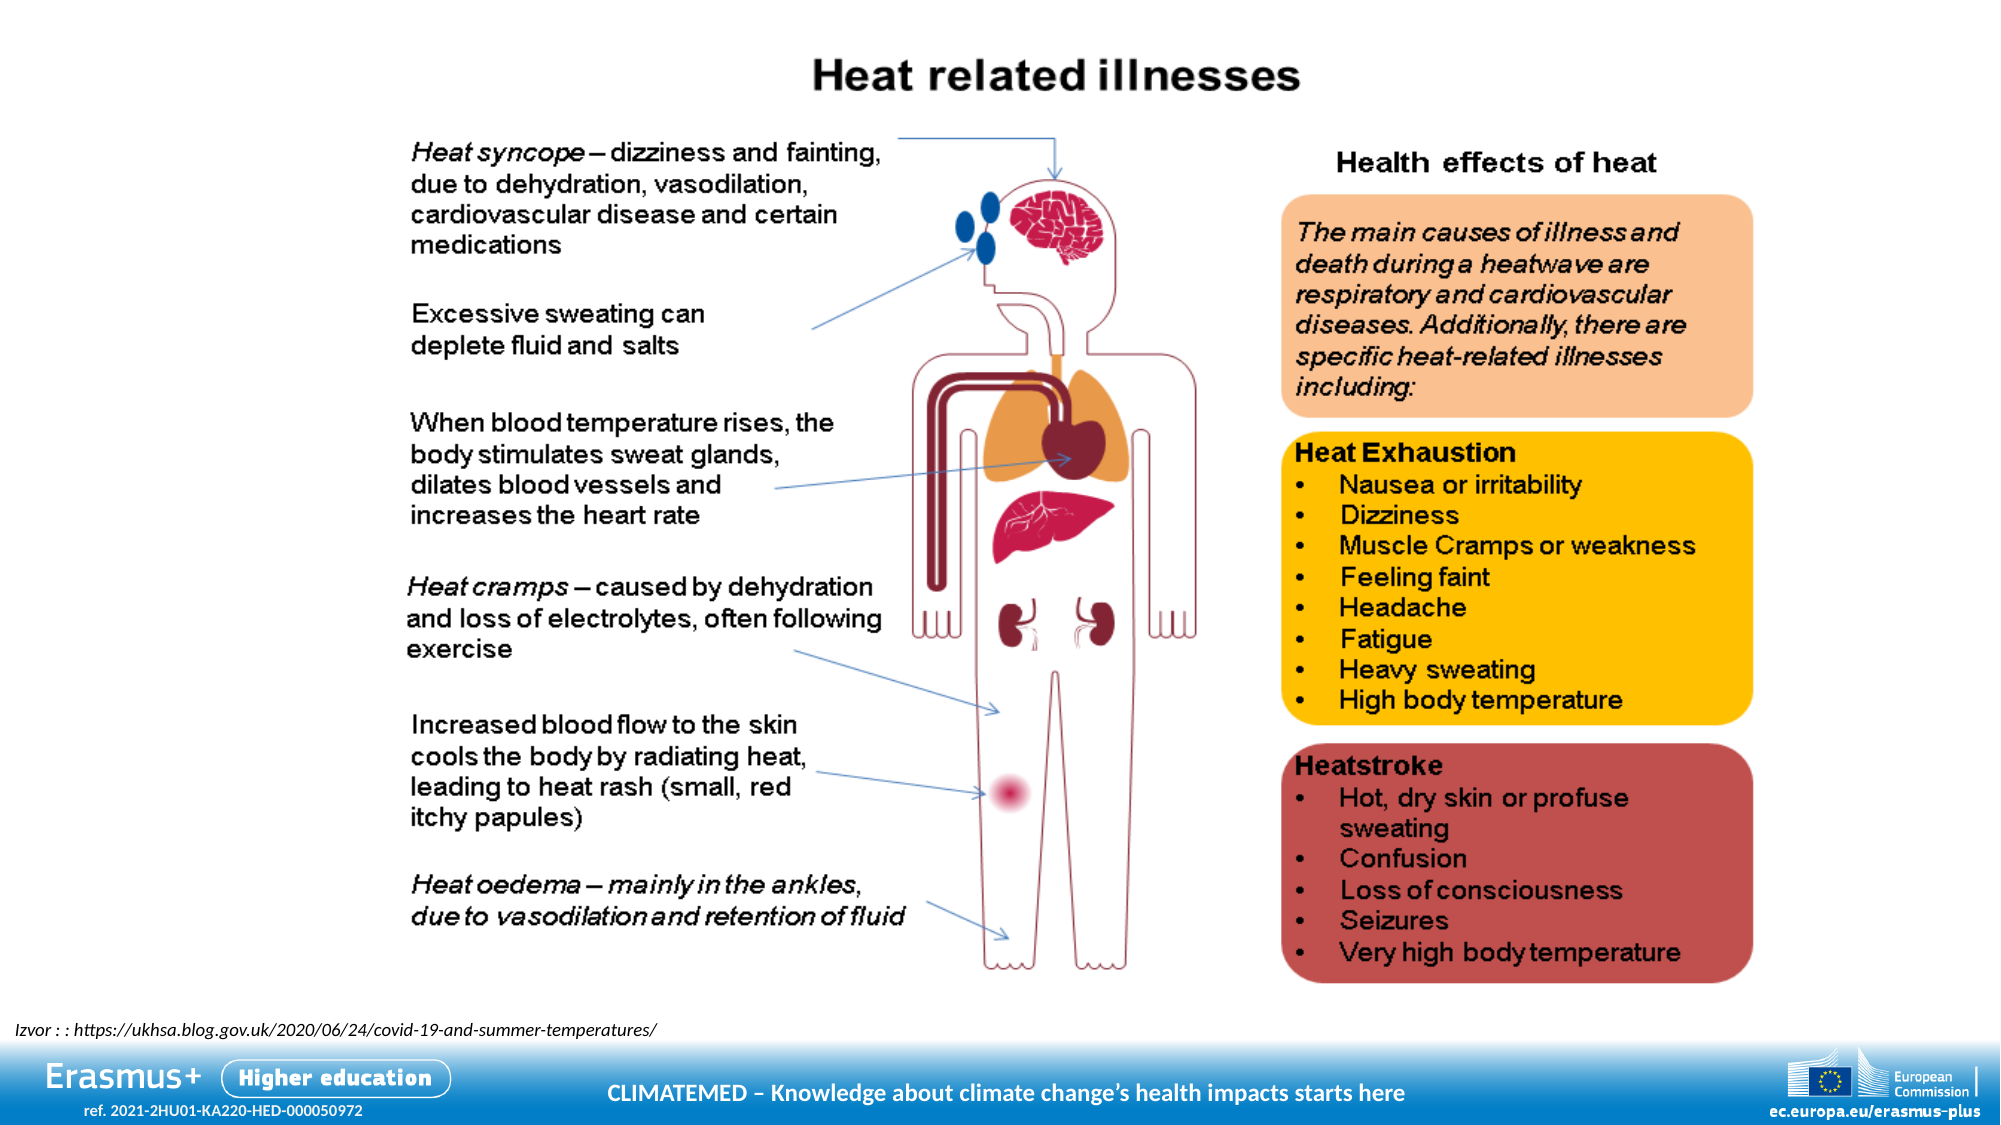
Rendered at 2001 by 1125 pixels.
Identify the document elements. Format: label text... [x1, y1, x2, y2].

text_box Izvor : : https://ukhsa.blog.gov.uk/2020/06/24/covid-19-and-summer-temperatures/ [0, 1010, 909, 1048]
picture [0, 18, 2000, 1125]
